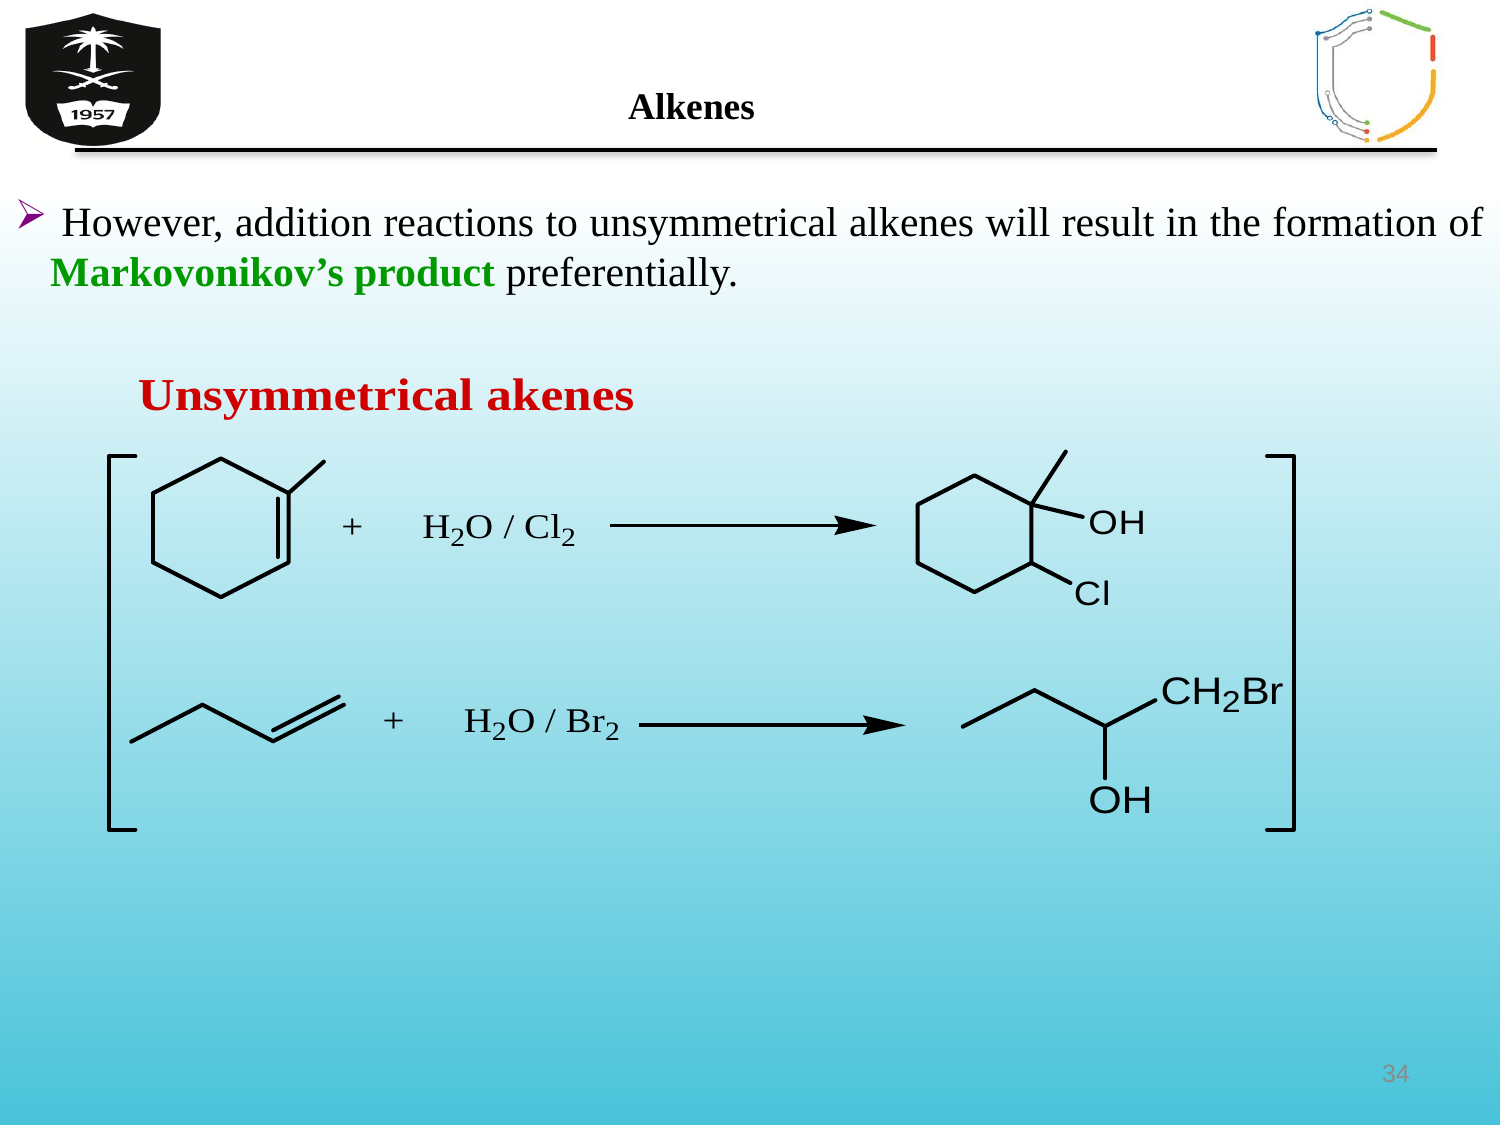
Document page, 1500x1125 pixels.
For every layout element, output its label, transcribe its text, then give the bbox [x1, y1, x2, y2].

slide_number 34 [1074, 1042, 1425, 1103]
picture [1287, 0, 1463, 165]
text_box However, addition reactions to unsymmetrical alkenes will result in the formation of Markovonikov’s product preferentially. [0, 187, 1500, 303]
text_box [99, 374, 1303, 838]
picture [24, 12, 163, 151]
text_box Alkenes [613, 74, 771, 135]
